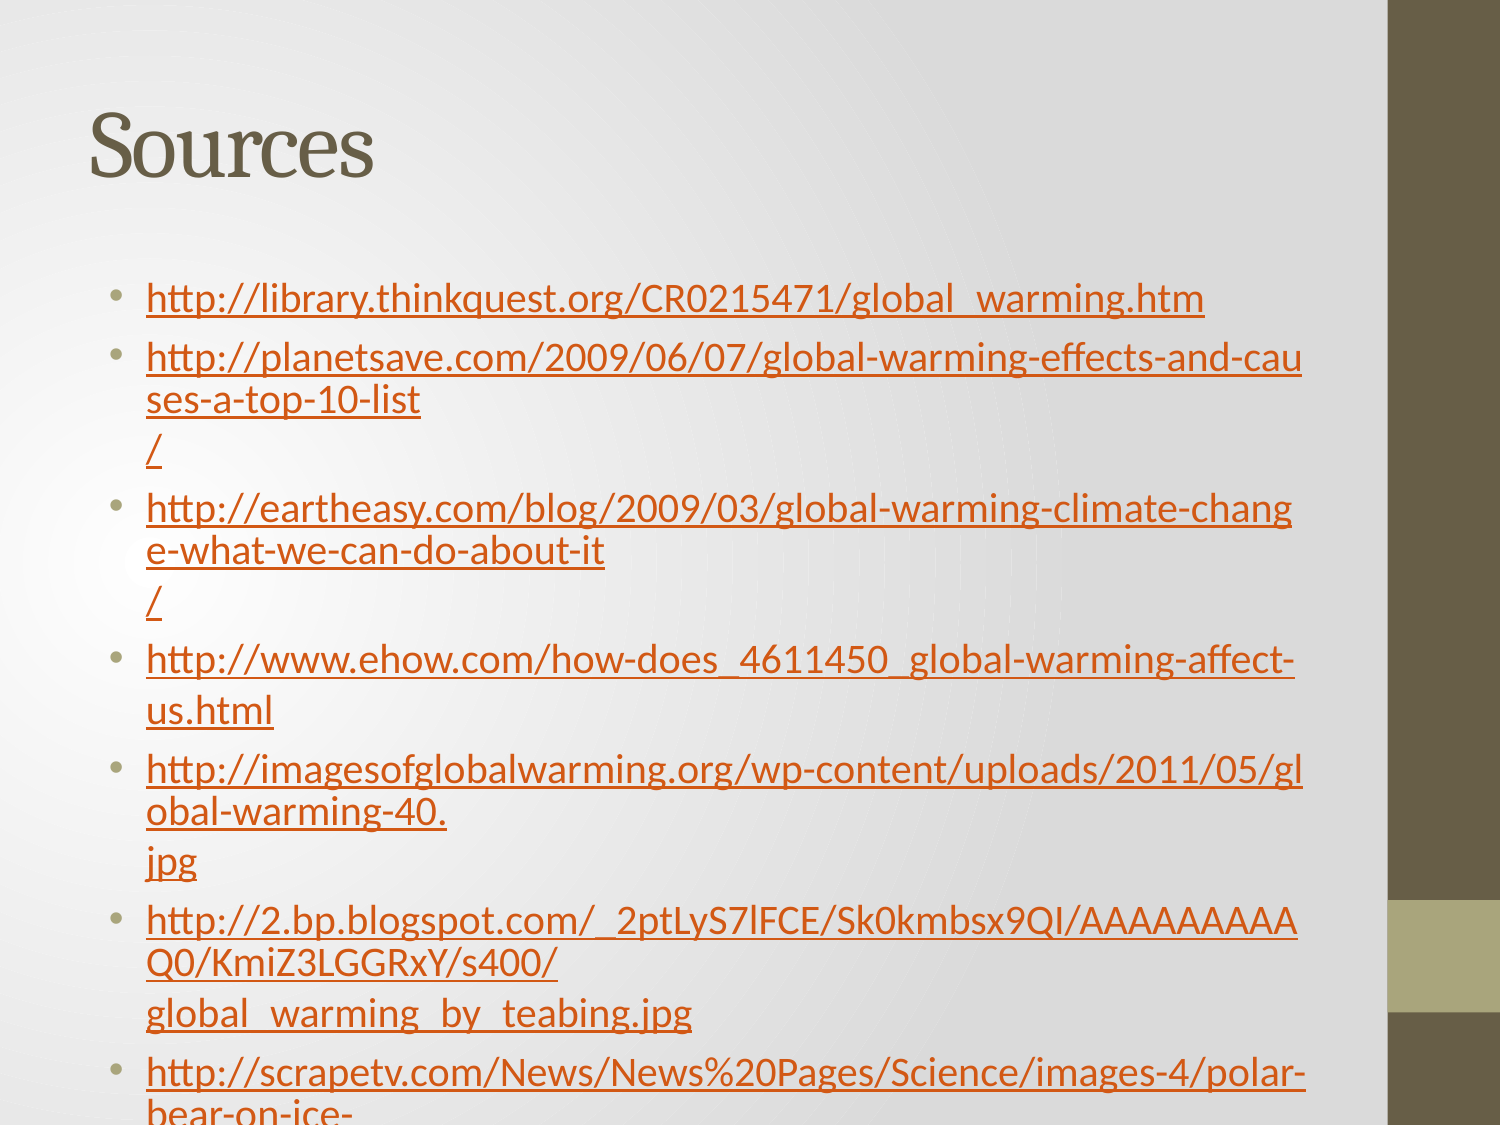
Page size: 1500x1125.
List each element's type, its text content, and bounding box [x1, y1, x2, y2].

title Sources [75, 45, 1325, 233]
list http://library.thinkquest.org/CR0215471/global_warming.htm http://planetsave.com/2009/06/07/global-warming-effects-and-causes-a-top-10-list/ http://eartheasy.com/blog/2009/03/global-warming-climate-change-what-we-can-do-about-it/ http://www.ehow.com/how-does_4611450_global-warming-affect-us.html http://imagesofglobalwarming.org/wp-content/uploads/2011/05/global-warming-40.jpg http://2.bp.blogspot.com/_2ptLyS7lFCE/Sk0kmbsx9QI/AAAAAAAAAQ0/KmiZ3LGGRxY/s400/global_warming_by_teabing.jpg http://scrapetv.com/News/News%20Pages/Science/images-4/polar-bear-on-ice-floe.jpg http://www.buzzle.com/img/articleImages/293955-2157-39.jpg [75, 262, 1325, 1050]
